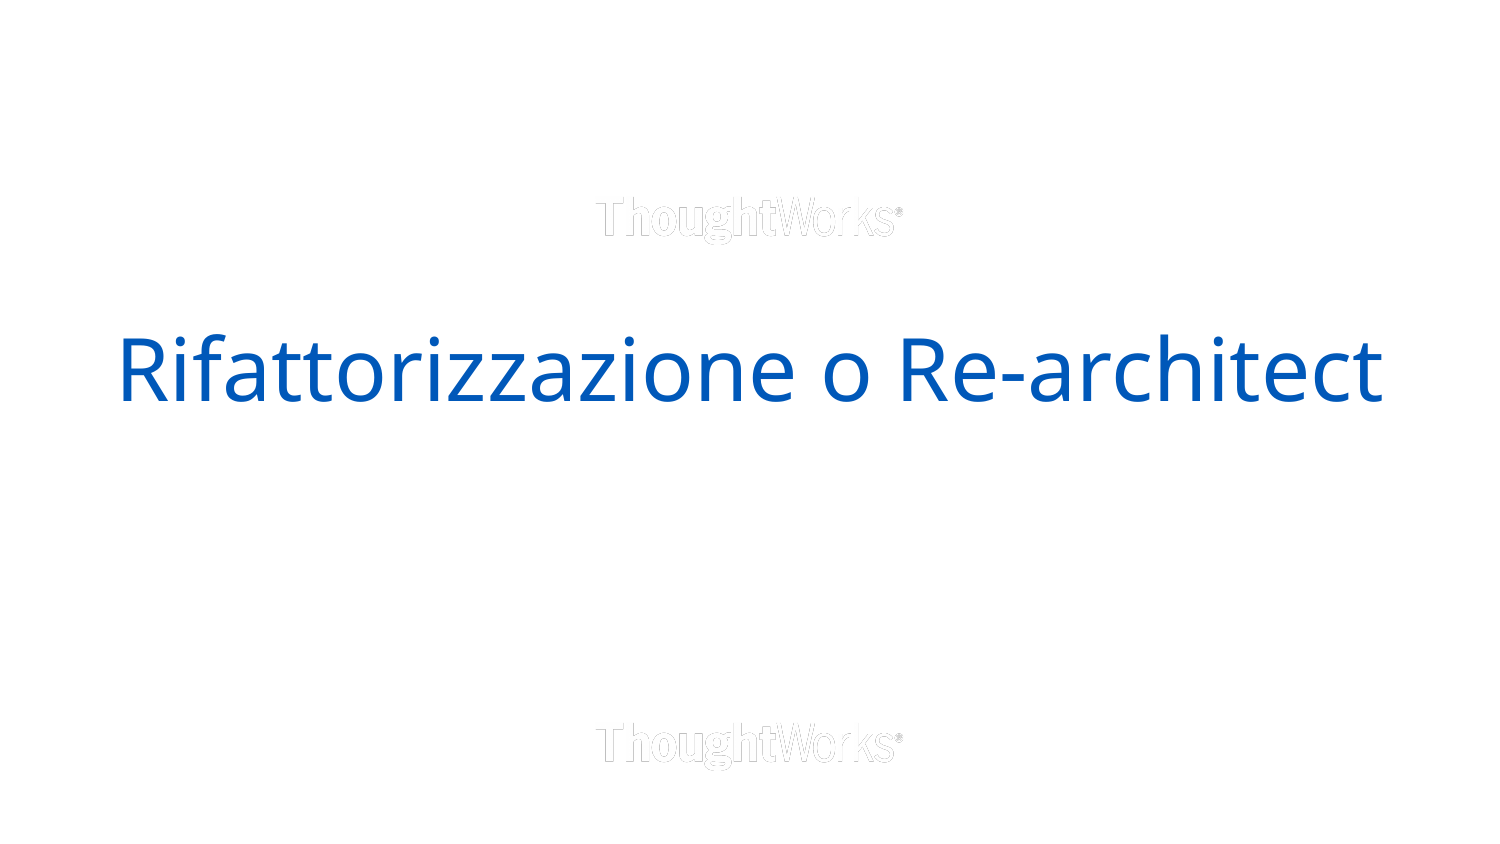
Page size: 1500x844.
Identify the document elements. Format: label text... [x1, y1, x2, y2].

picture [567, 161, 933, 208]
title Rifattorizzazione o Re-architect [75, 208, 1425, 526]
picture [566, 687, 934, 799]
